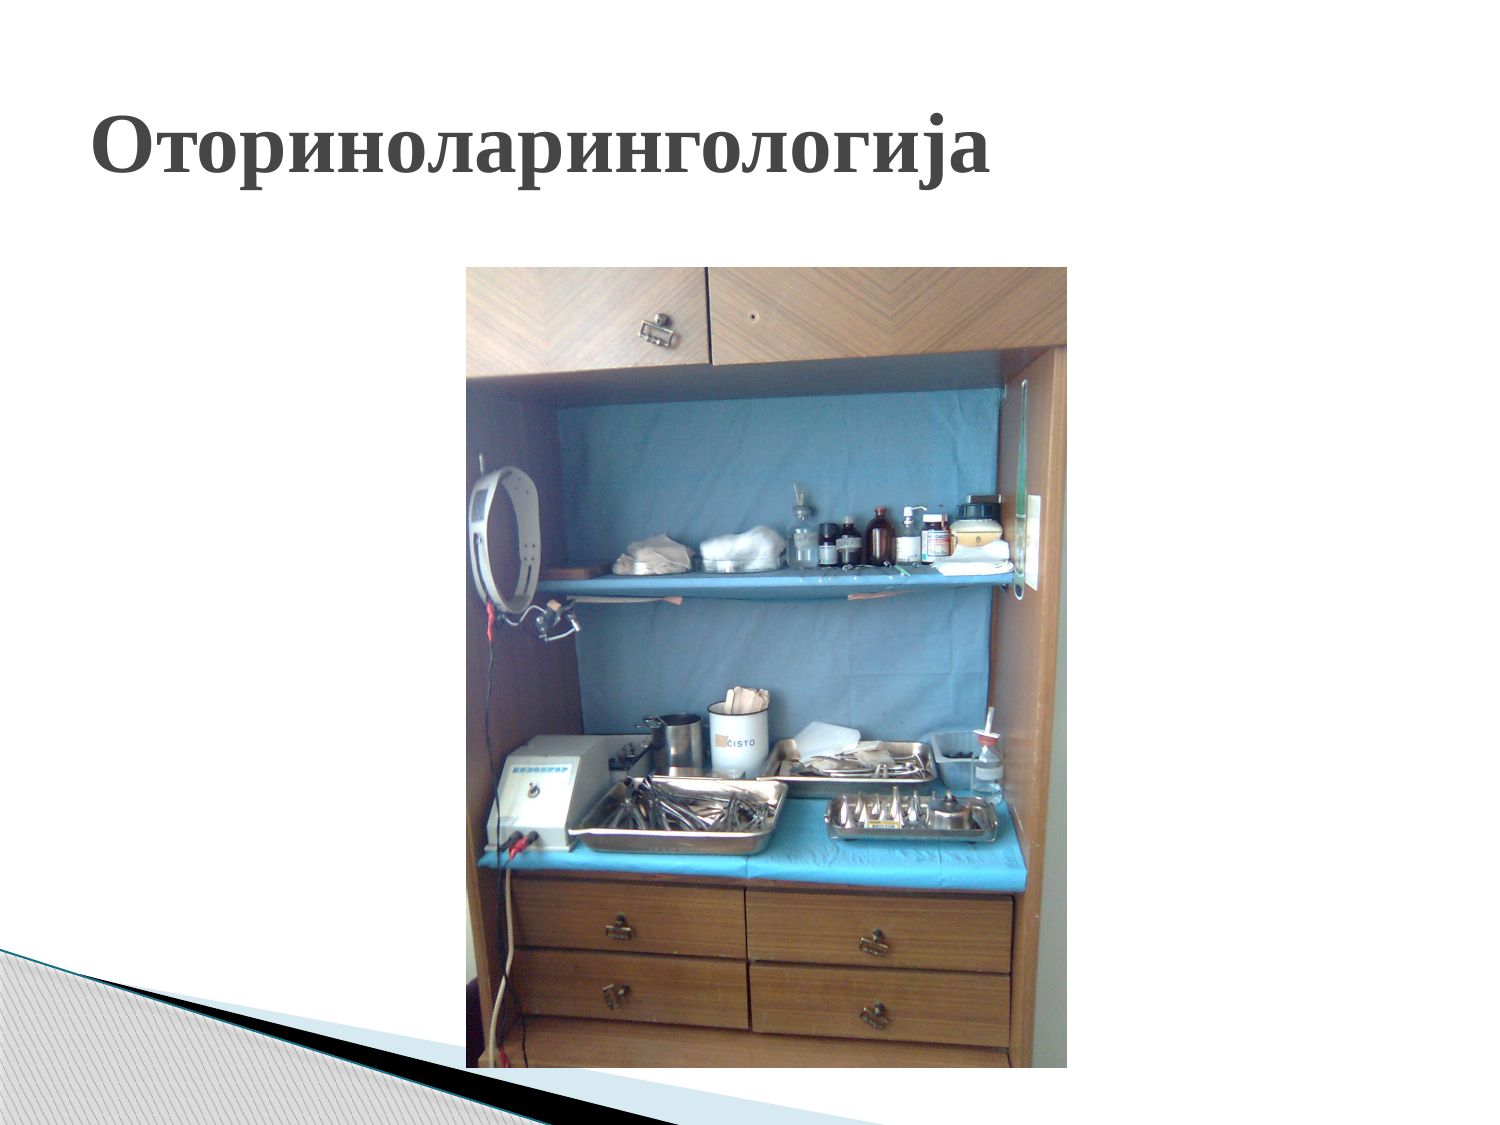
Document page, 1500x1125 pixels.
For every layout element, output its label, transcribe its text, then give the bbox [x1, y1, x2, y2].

title Оториноларингологија [75, 45, 1425, 233]
picture [466, 266, 1067, 1068]
